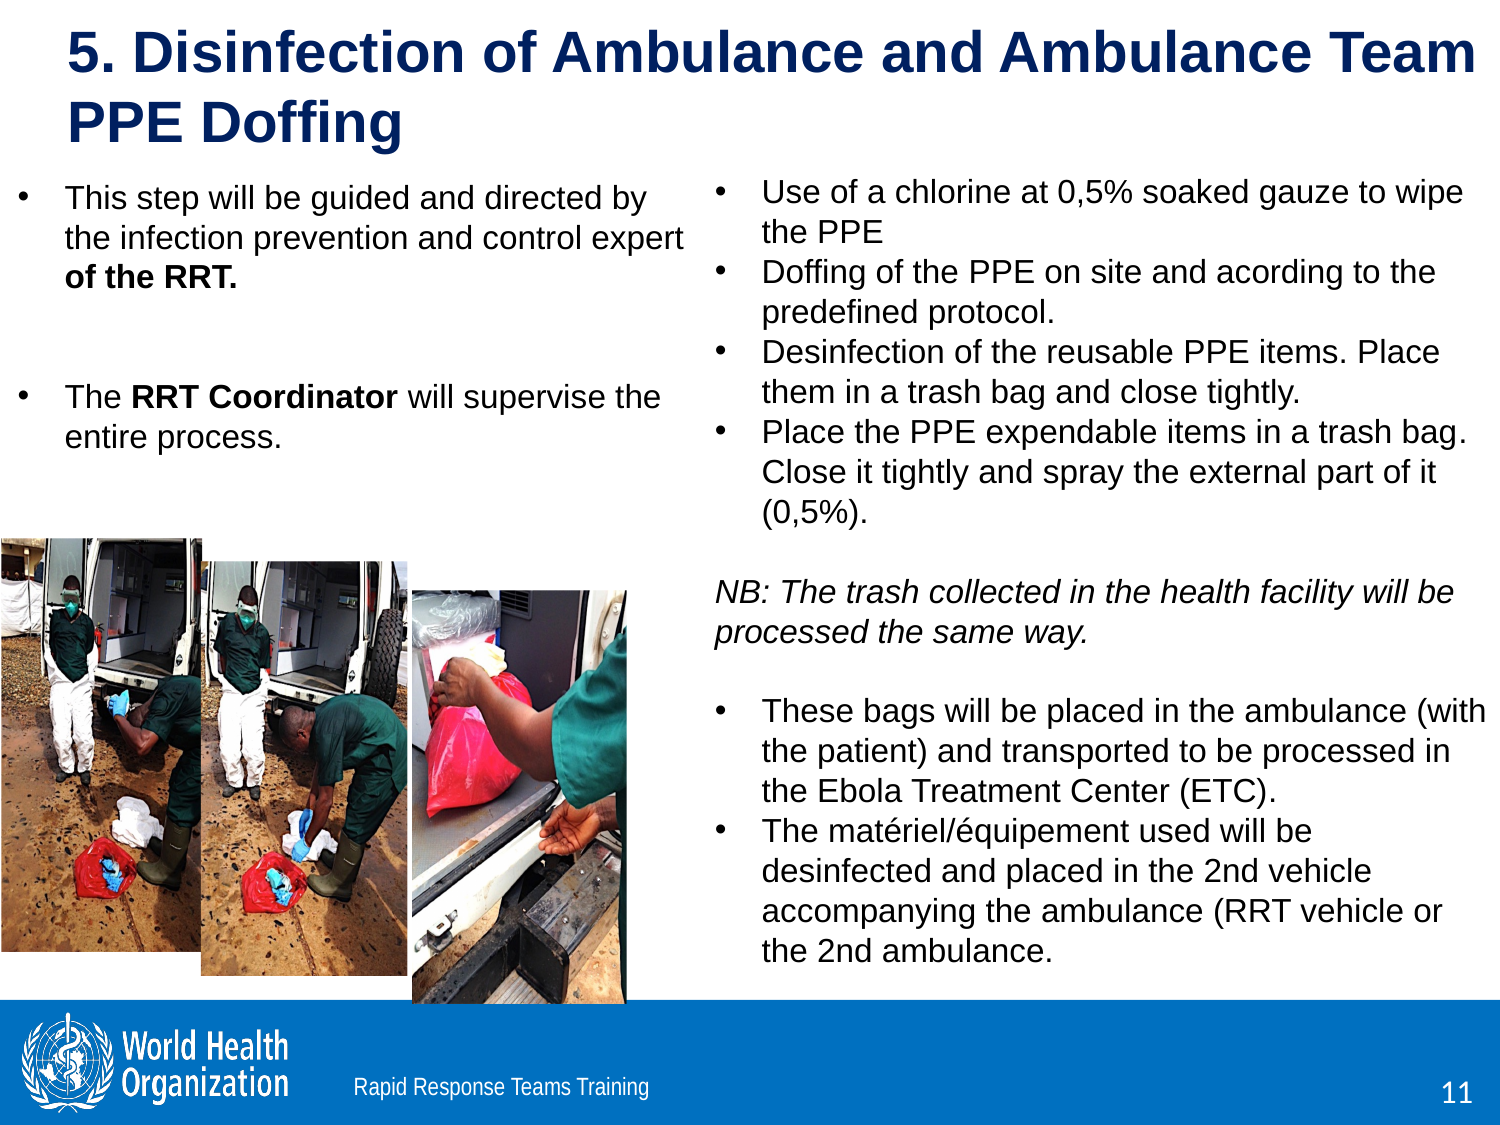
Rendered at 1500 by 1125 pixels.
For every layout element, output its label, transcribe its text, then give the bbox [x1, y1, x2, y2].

text_box Use of a chlorine at 0,5% soaked gauze to wipe the PPE Doffing of the PPE on site and acording to the predefined protocol. Desinfection of the reusable PPE items. Place them in a trash bag and close tightly. Place the PPE expendable items in a trash bag. Close it tightly and spray the external part of it (0,5%). NB: The trash collected in the health facility will be processed the same way. These bags will be placed in the ambulance (with the patient) and transported to be processed in the Ebola Treatment Center (ETC). The matériel/équipement used will be desinfected and placed in the 2nd vehicle accompanying the ambulance (RRT vehicle or the 2nd ambulance. [707, 163, 1500, 977]
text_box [0, 537, 627, 1004]
text_box This step will be guided and directed by the infection prevention and control expert of the RRT. The RRT Coordinator will supervise the entire process. [10, 168, 703, 463]
text_box 5. Disinfection of Ambulance and Ambulance Team PPE Doffing [53, 7, 1500, 162]
picture [21, 1012, 288, 1113]
